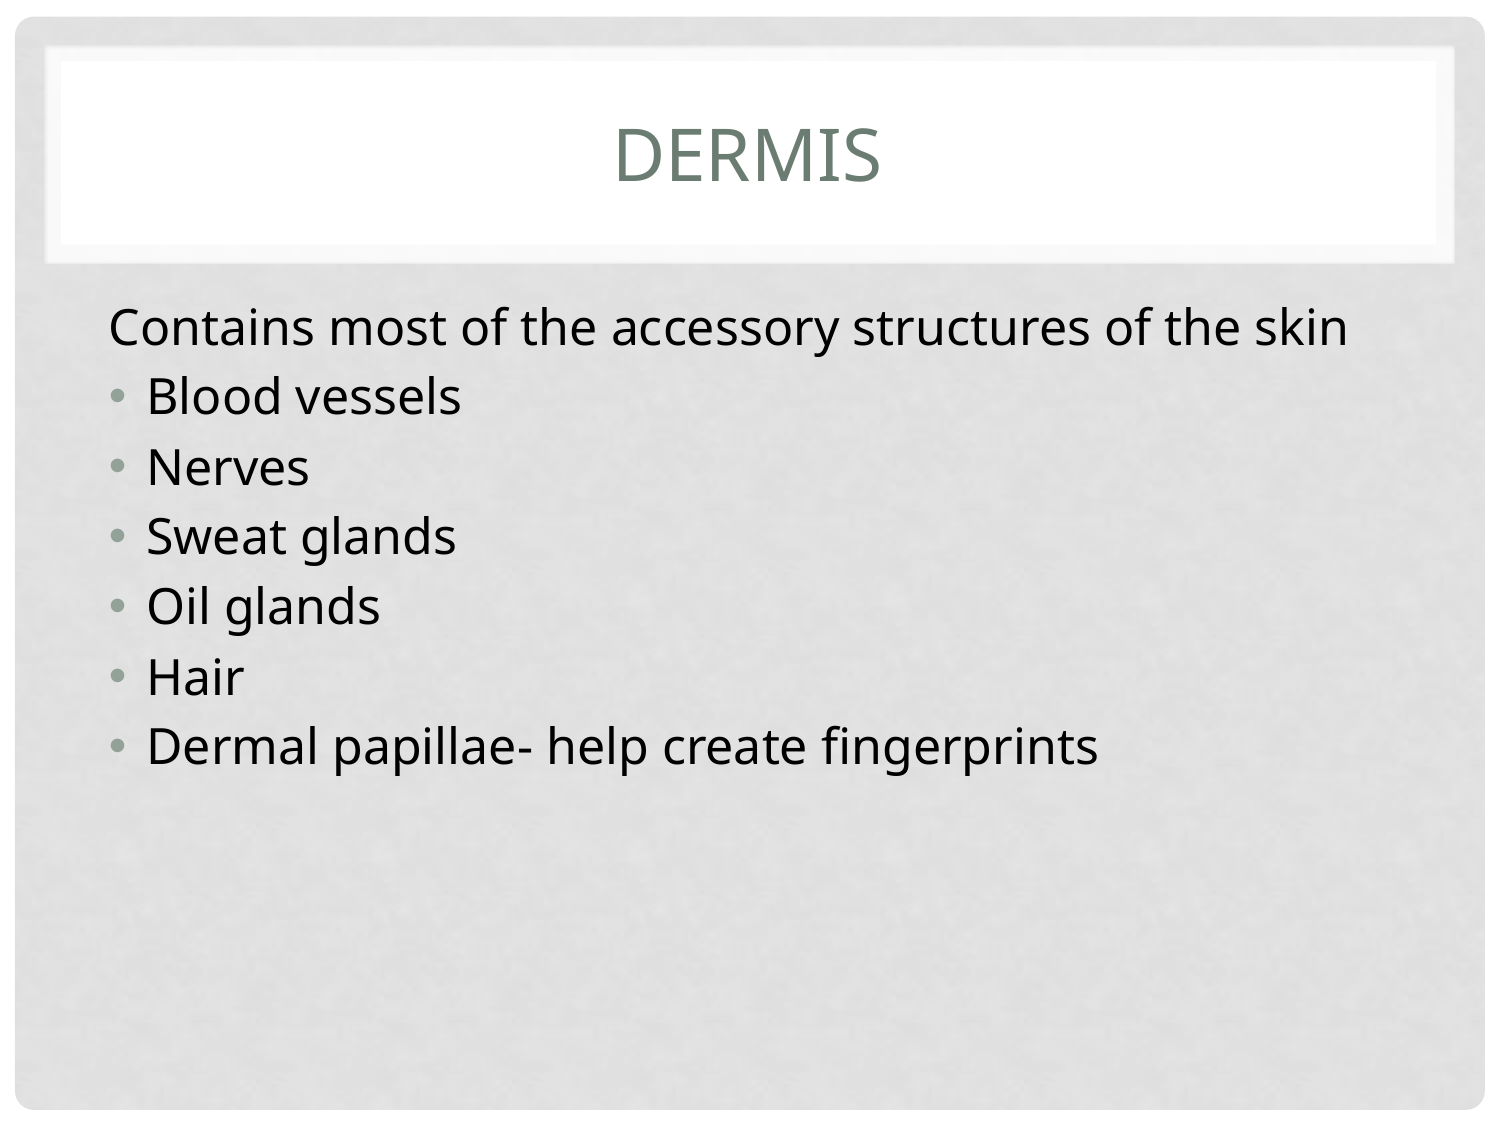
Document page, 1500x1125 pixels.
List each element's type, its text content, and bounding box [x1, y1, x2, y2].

title dermis [69, 66, 1425, 238]
list Contains most of the accessory structures of the skin Blood vessels Nerves Sweat glands Oil glands Hair Dermal papillae- help create fingerprints [75, 287, 1425, 1005]
